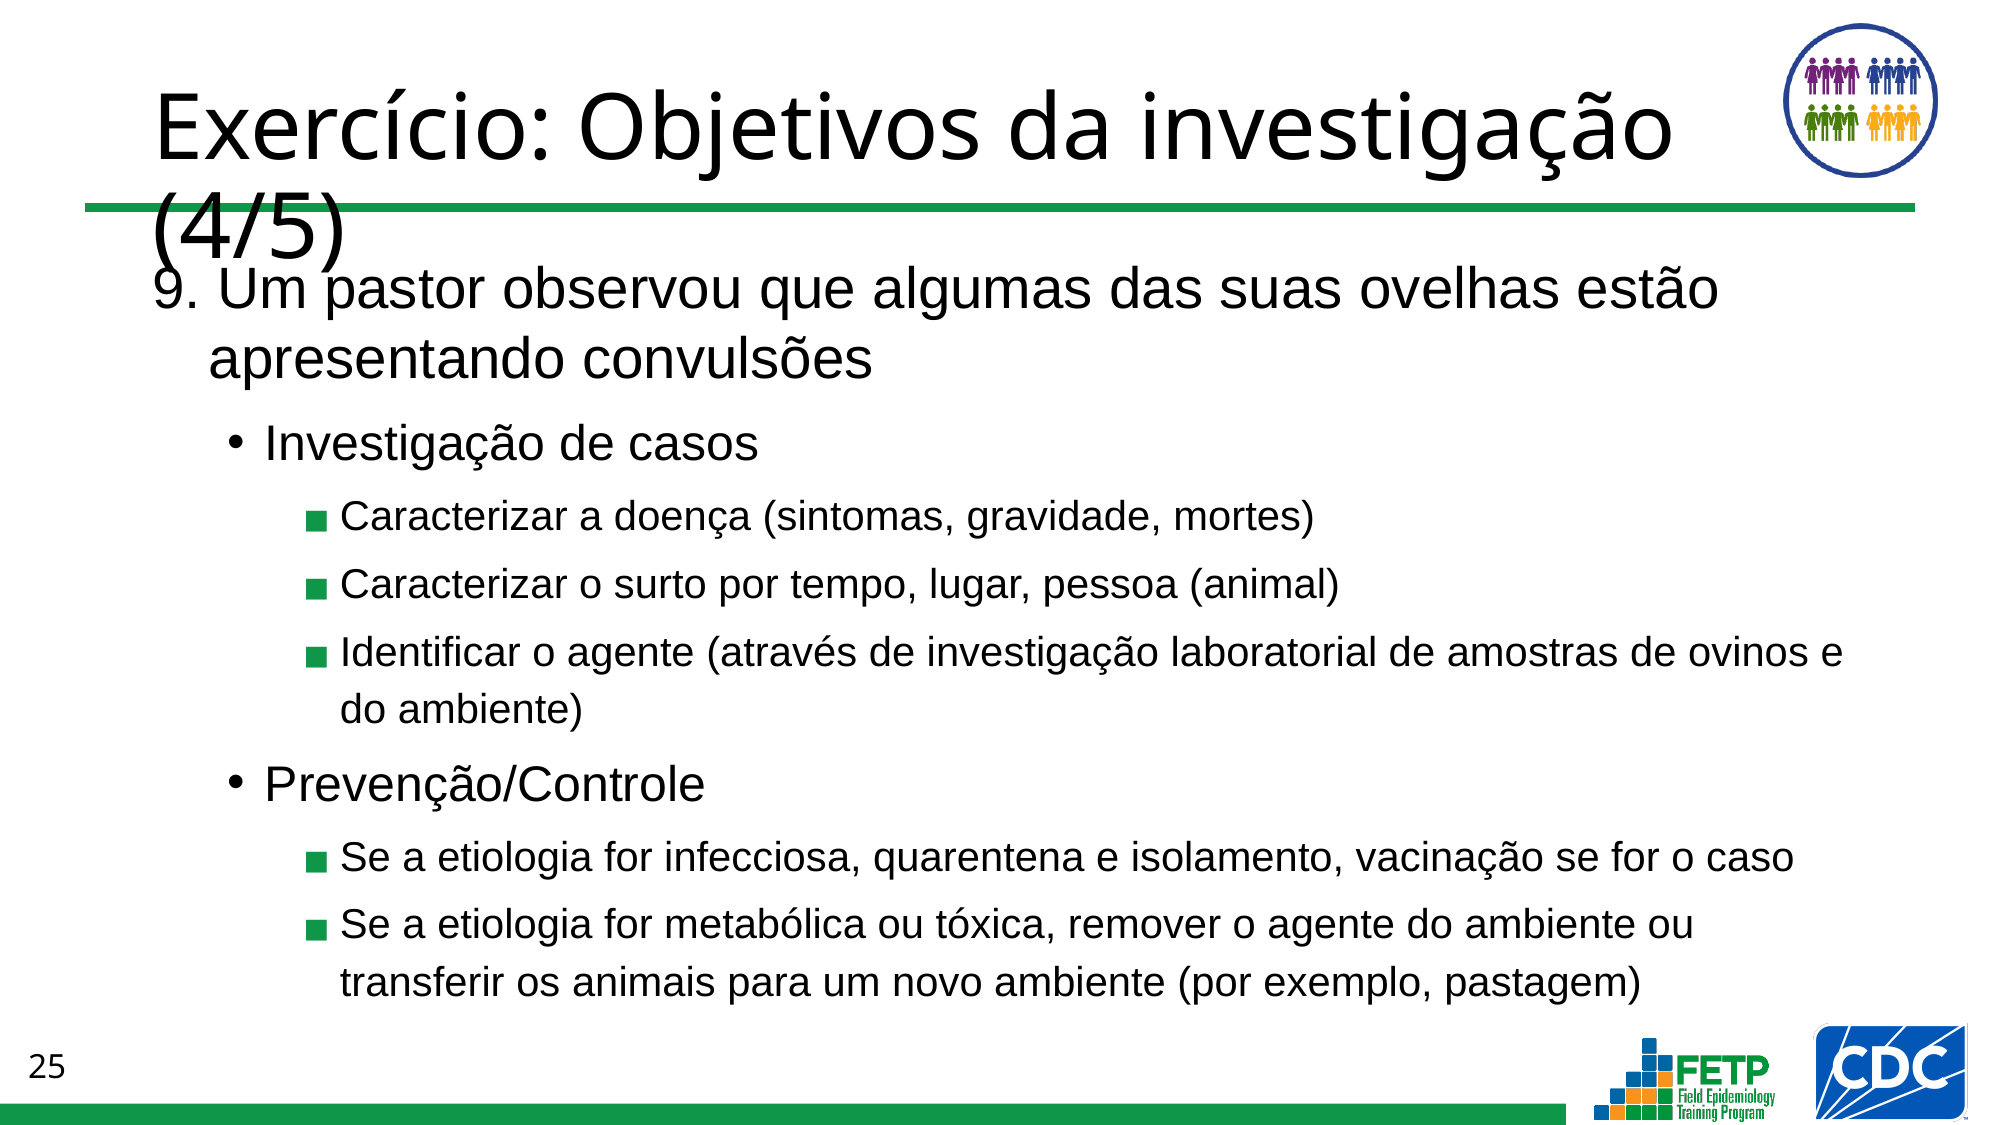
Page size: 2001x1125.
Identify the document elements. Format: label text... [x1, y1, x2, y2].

title Exercício: Objetivos da investigação (4/5) [137, 73, 1796, 205]
picture [1813, 1023, 1968, 1122]
picture [1783, 23, 1938, 178]
picture [1594, 1038, 1775, 1122]
list 9. Um pastor observou que algumas das suas ovelhas estão apresentando convulsões Investigação de casos Caracterizar a doença (sintomas, gravidade, mortes) Caracterizar o surto por tempo, lugar, pessoa (animal) Identificar o agente (através de investigação laboratorial de amostras de ovinos e do ambiente) Prevenção/Controle Se a etiologia for infecciosa, quarentena e isolamento, vacinação se for o caso Se a etiologia for metabólica ou tóxica, remover o agente do ambiente ou transferir os animais para um novo ambiente (por exemplo, pastagem) [137, 242, 1863, 1004]
